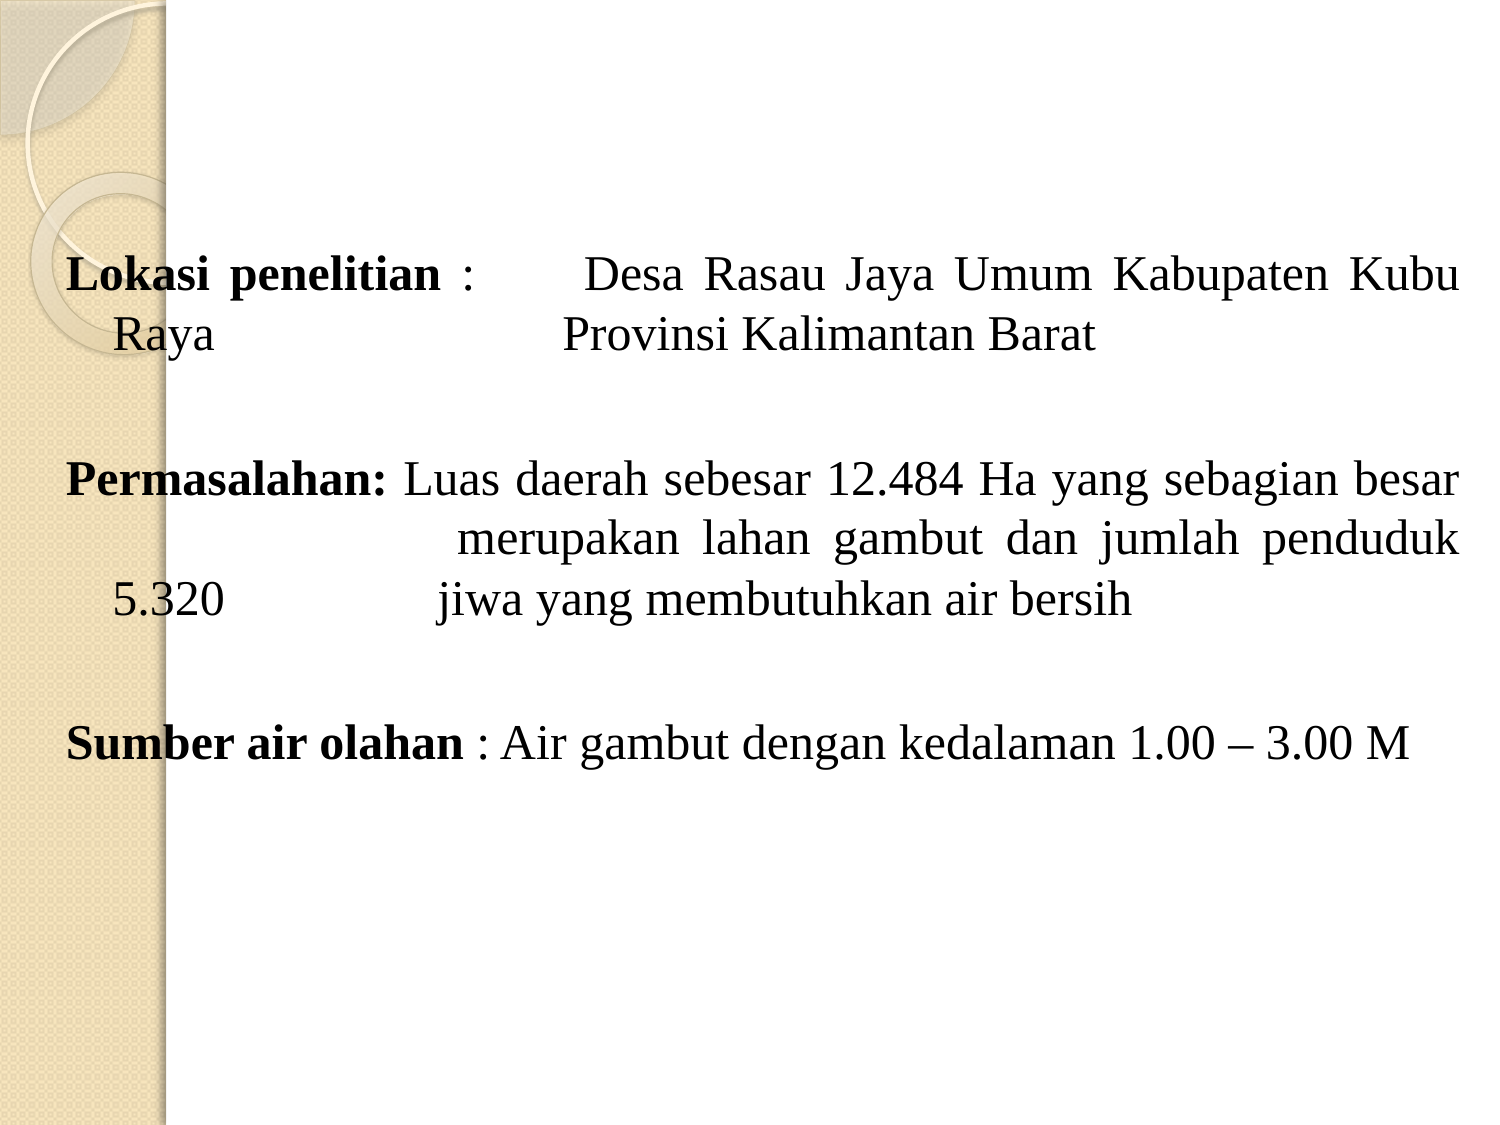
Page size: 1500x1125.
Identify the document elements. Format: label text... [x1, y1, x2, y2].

list Lokasi penelitian : Desa Rasau Jaya Umum Kabupaten Kubu Raya Provinsi Kalimantan Barat Permasalahan: Luas daerah sebesar 12.484 Ha yang sebagian besar merupakan lahan gambut dan jumlah penduduk 5.320 jiwa yang membutuhkan air bersih Sumber air olahan : Air gambut dengan kedalaman 1.00 – 3.00 M [37, 87, 1475, 1088]
